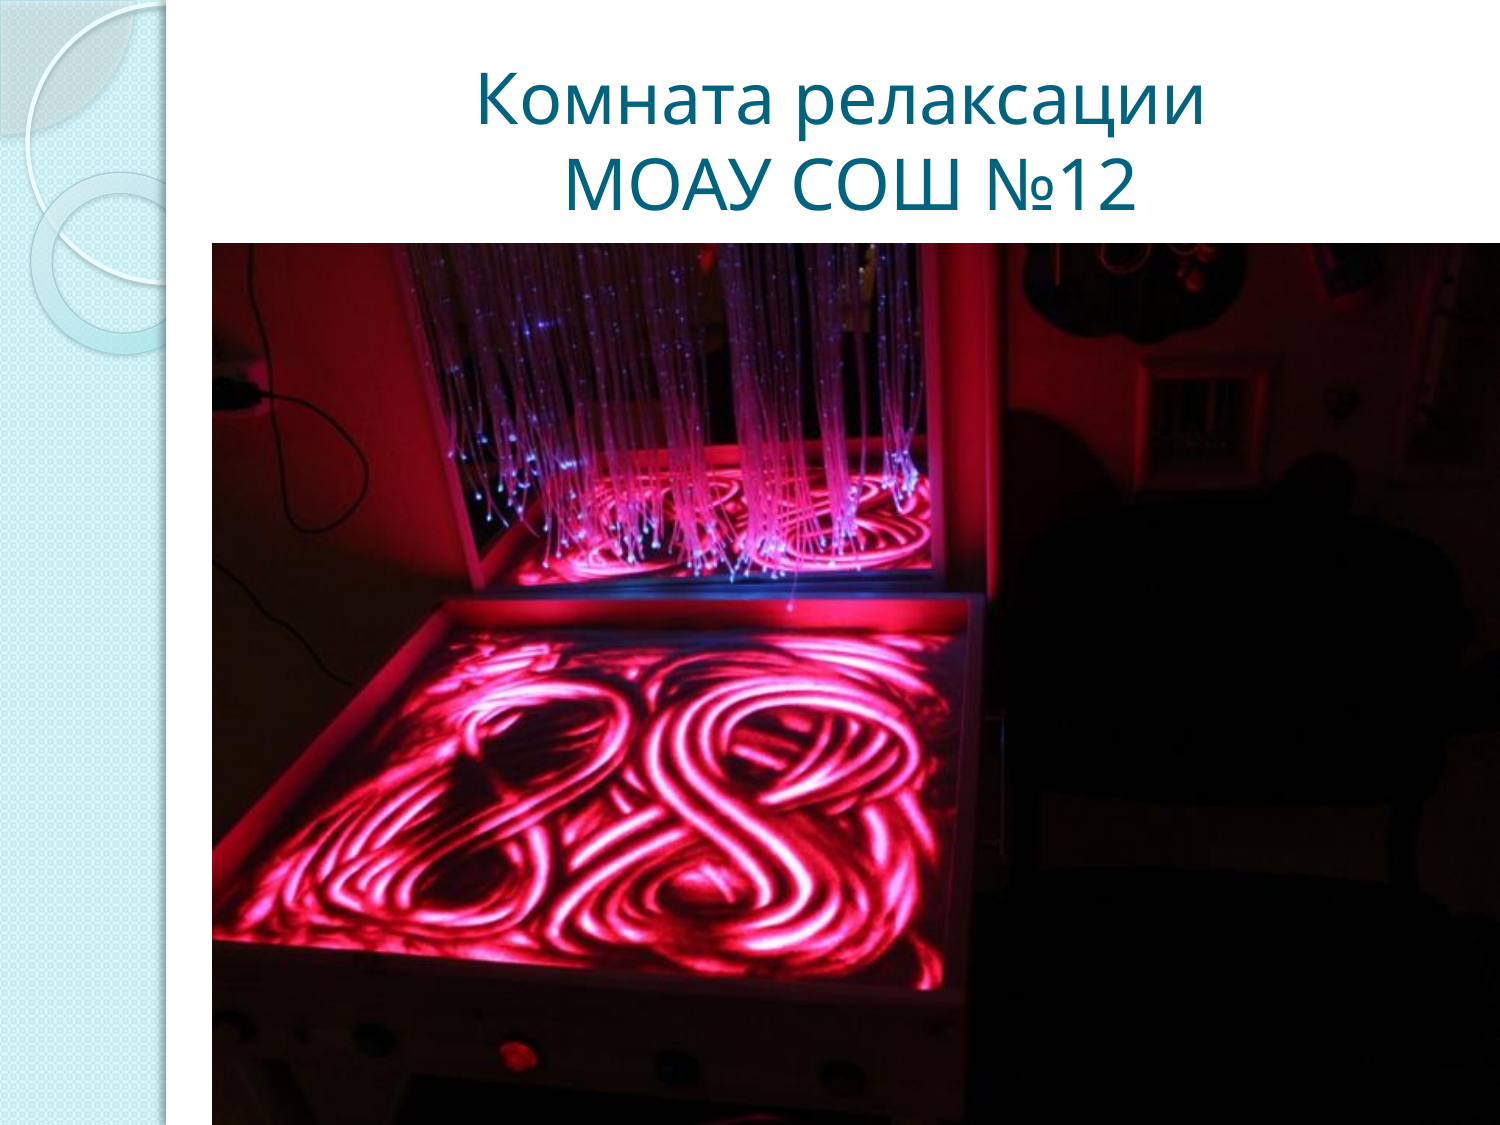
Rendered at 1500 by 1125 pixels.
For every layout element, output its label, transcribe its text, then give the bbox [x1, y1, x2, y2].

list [212, 243, 1500, 1125]
title Комната релаксации МОАУ СОШ №12 [235, 45, 1466, 233]
